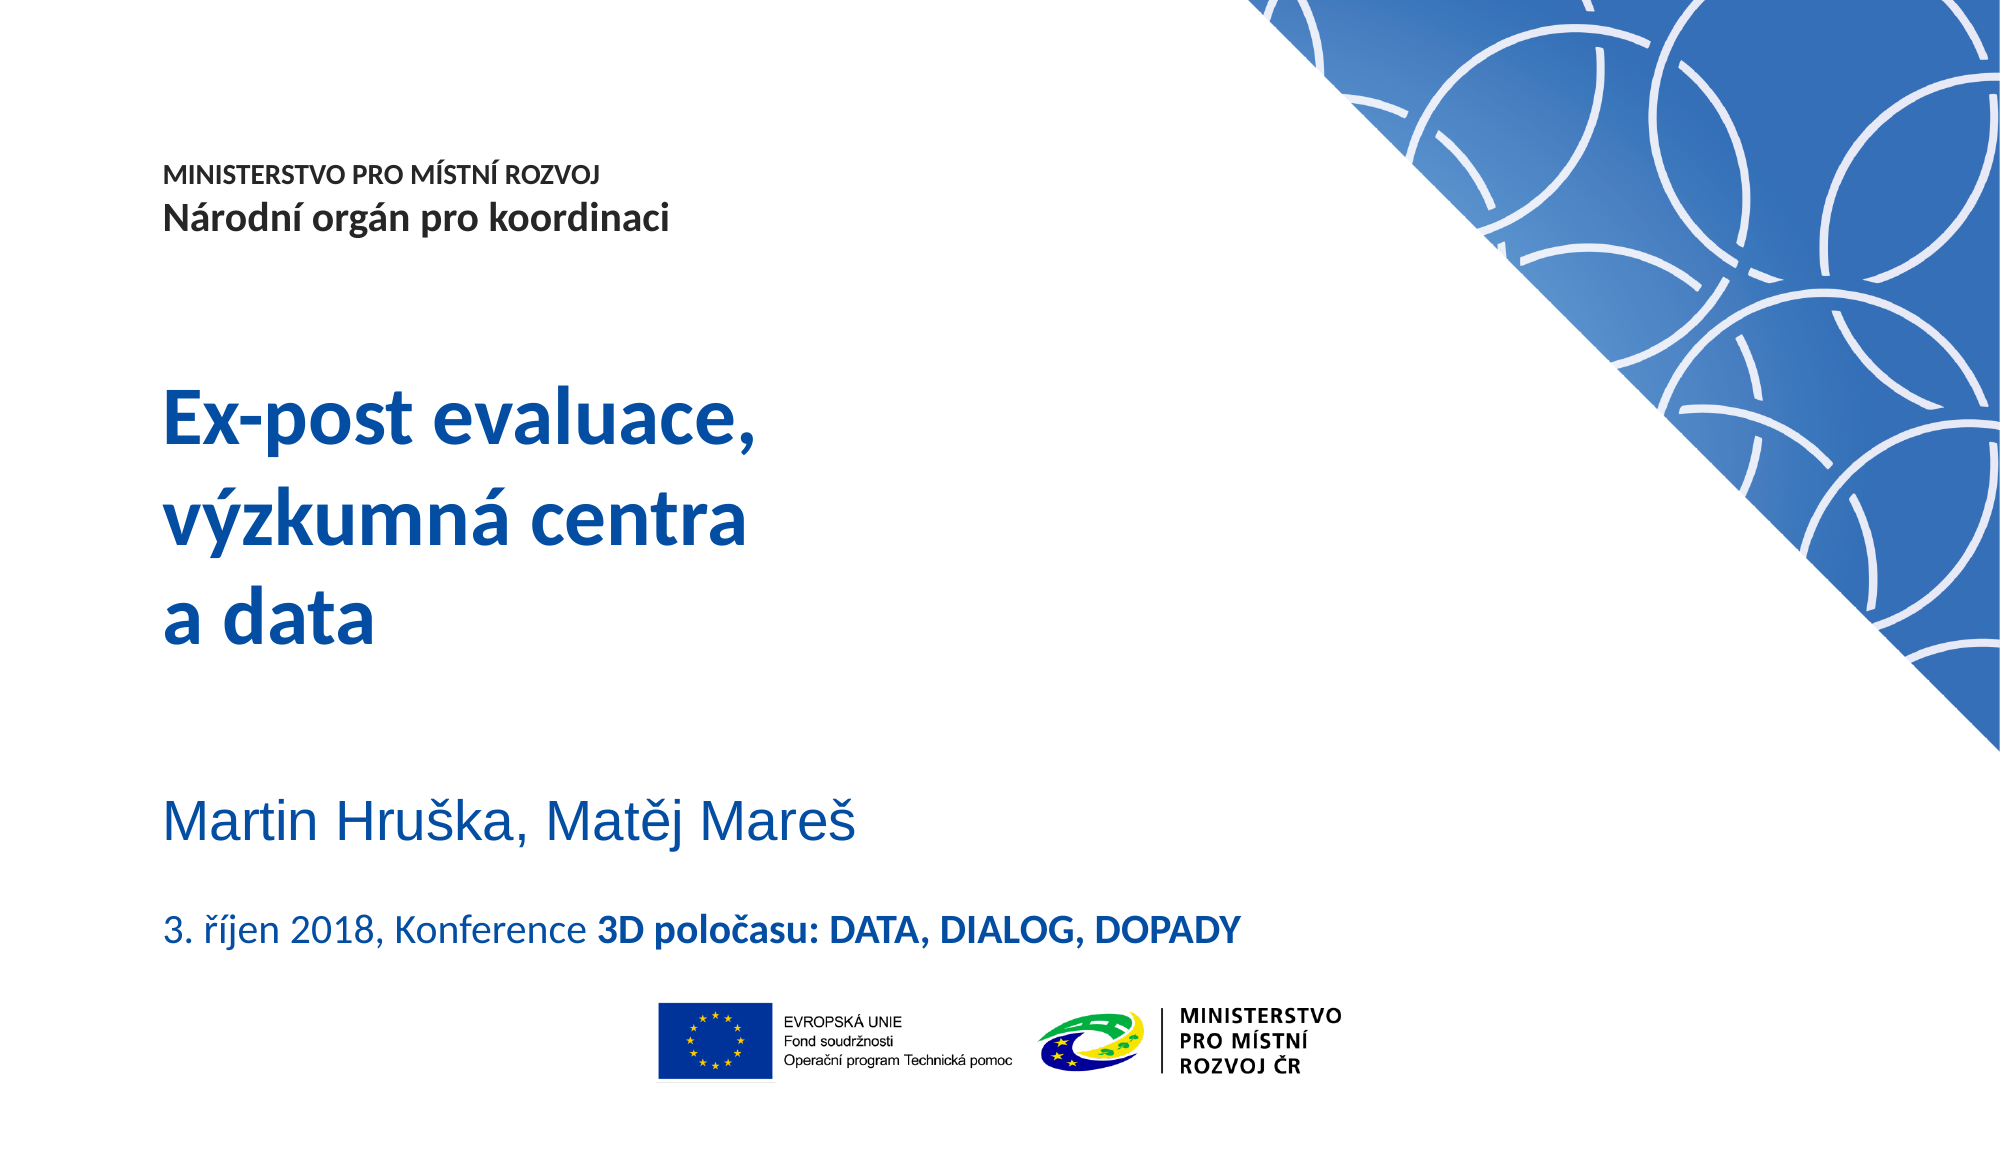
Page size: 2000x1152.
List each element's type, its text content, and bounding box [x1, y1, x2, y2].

title Ex-post evaluace, výzkumná centra a data [147, 354, 1948, 683]
picture [1246, 0, 2000, 753]
list 3. říjen 2018, Konference 3D poločasu: DATA, DIALOG, DOPADY [147, 894, 1520, 954]
picture [633, 977, 1366, 1104]
subtitle Martin Hruška, Matěj Mareš [147, 776, 1548, 860]
